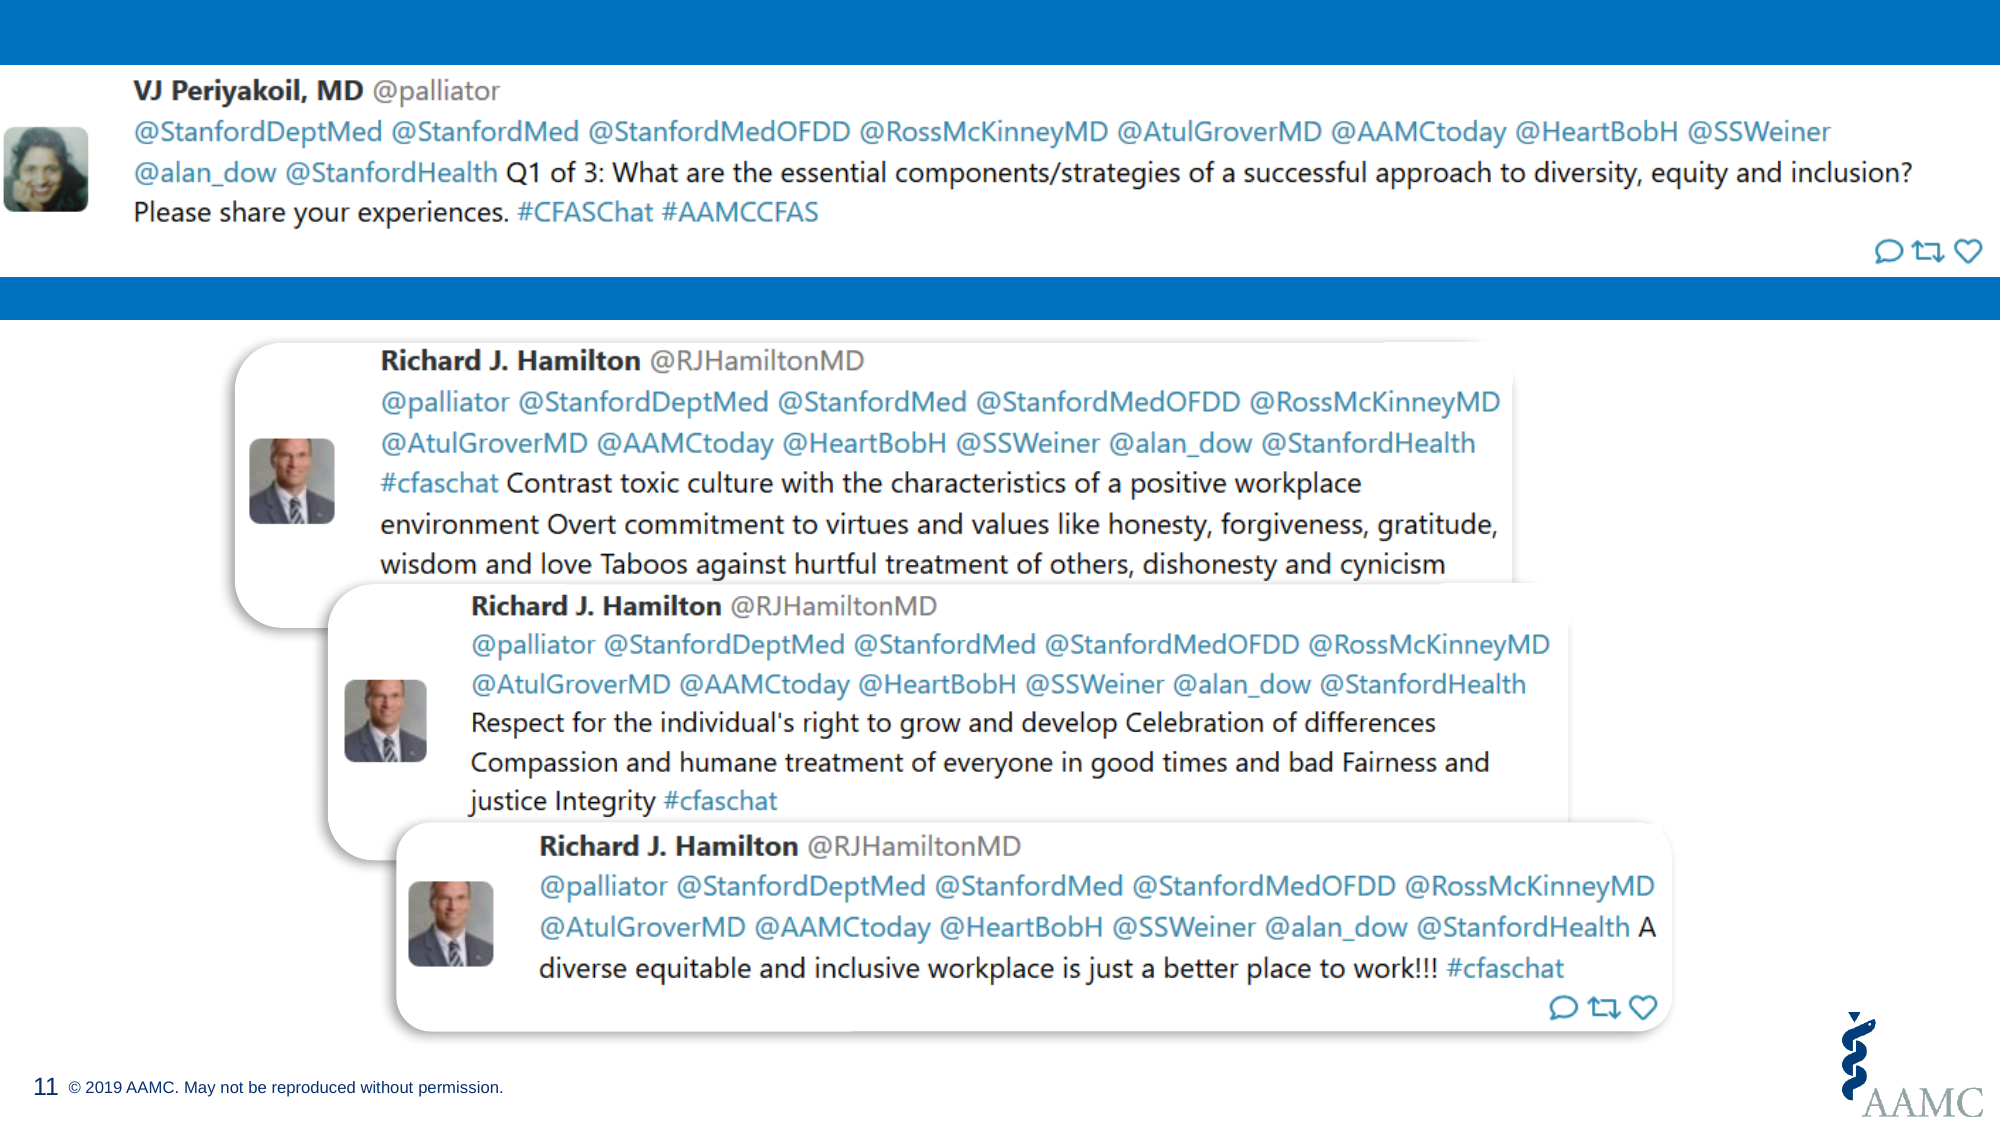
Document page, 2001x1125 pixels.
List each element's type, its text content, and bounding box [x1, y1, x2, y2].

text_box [327, 584, 1570, 861]
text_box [396, 822, 1673, 1032]
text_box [0, 0, 2000, 318]
slide_number 11 [18, 1055, 104, 1116]
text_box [234, 342, 1513, 629]
picture [1842, 1012, 1983, 1117]
